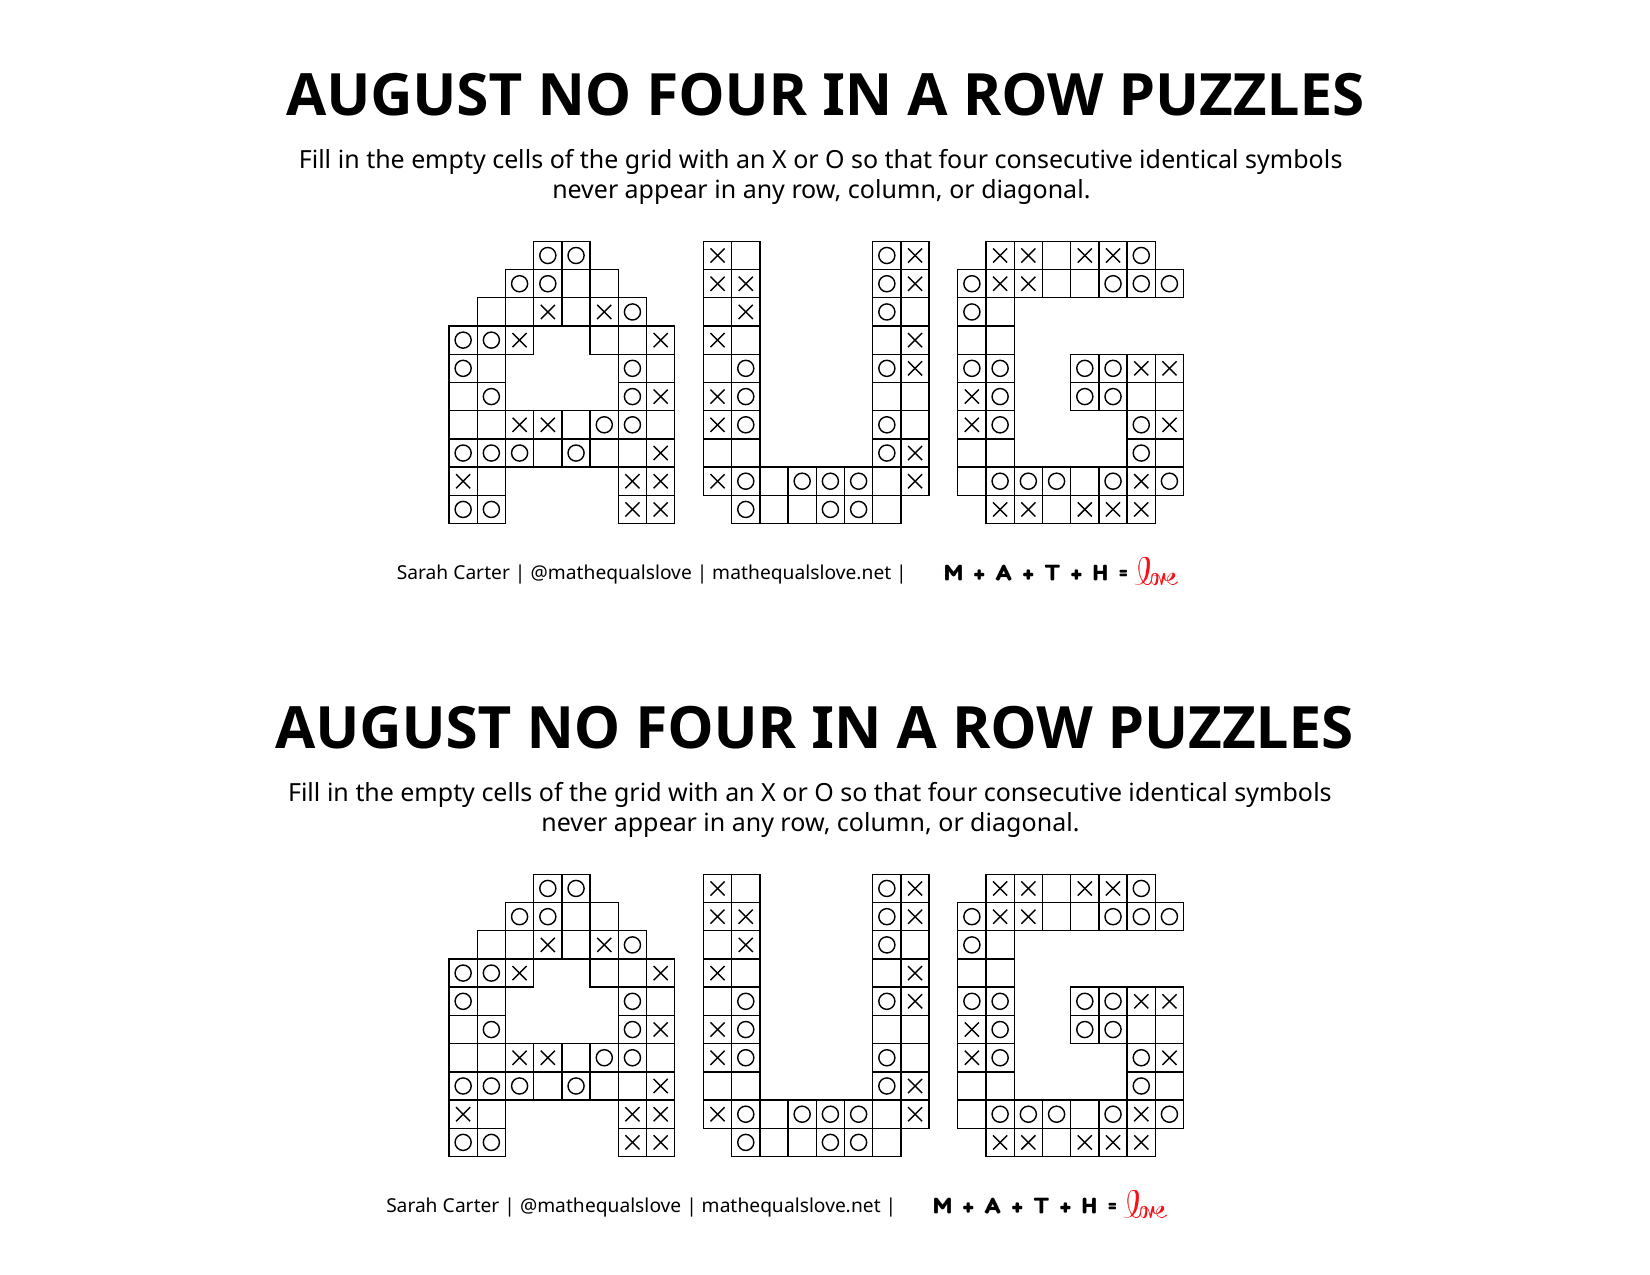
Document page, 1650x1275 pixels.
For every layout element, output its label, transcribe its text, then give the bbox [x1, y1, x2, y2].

text_box [701, 872, 931, 1158]
text_box [759, 1128, 788, 1157]
text_box [703, 902, 731, 930]
text_box [963, 303, 980, 321]
text_box [957, 382, 985, 410]
text_box [759, 495, 788, 524]
text_box [1070, 874, 1098, 902]
text_box [992, 388, 1009, 405]
text_box [985, 241, 1014, 269]
text_box [872, 438, 900, 467]
text_box [1133, 1077, 1150, 1095]
text_box [646, 467, 675, 495]
text_box [1098, 1015, 1127, 1044]
text_box [737, 388, 754, 405]
text_box [511, 275, 528, 292]
text_box [567, 1077, 585, 1095]
text_box [731, 1100, 759, 1128]
text_box [878, 936, 895, 953]
text_box [1127, 269, 1155, 298]
text_box [731, 958, 760, 987]
text_box Fill in the empty cells of the grid with an X or O so that four consecutive identical symbols never appear in any row, column, or diagonal. [0, 768, 1640, 844]
text_box [878, 416, 895, 433]
text_box [878, 275, 895, 292]
text_box [985, 1015, 1015, 1043]
text_box [618, 438, 646, 467]
text_box [703, 1071, 731, 1100]
text_box [1104, 473, 1122, 490]
text_box [1104, 908, 1122, 925]
text_box [957, 987, 985, 1015]
text_box [1098, 467, 1127, 495]
text_box [1127, 354, 1155, 382]
text_box [1155, 1043, 1184, 1071]
text_box [1155, 382, 1184, 410]
text_box [1127, 382, 1155, 410]
text_box [448, 958, 477, 987]
text_box [1098, 382, 1127, 411]
text_box [985, 987, 1015, 1015]
text_box [618, 297, 647, 325]
text_box [561, 269, 590, 297]
text_box [872, 297, 900, 325]
text_box [505, 438, 533, 468]
text_box [985, 410, 1015, 438]
text_box [447, 239, 677, 525]
text_box [737, 360, 754, 377]
text_box [1070, 987, 1098, 1015]
text_box [1133, 908, 1150, 925]
text_box [505, 297, 533, 325]
text_box [703, 410, 731, 438]
text_box [731, 495, 759, 524]
text_box [448, 467, 477, 495]
text_box [957, 1043, 985, 1071]
text_box [590, 297, 618, 325]
text_box [448, 1071, 477, 1100]
text_box [985, 325, 1015, 354]
text_box [561, 1071, 590, 1101]
text_box [731, 930, 760, 958]
text_box [477, 1043, 505, 1071]
text_box [900, 297, 930, 325]
text_box [731, 269, 760, 297]
text_box [985, 958, 1015, 987]
text_box [900, 958, 930, 987]
text_box [1098, 1100, 1127, 1128]
text_box [703, 1015, 731, 1043]
text_box [1127, 410, 1155, 438]
text_box [511, 1077, 528, 1095]
text_box [878, 303, 895, 321]
text_box [448, 410, 477, 438]
text_box [533, 410, 561, 438]
text_box [1042, 1100, 1070, 1128]
text_box [1104, 275, 1122, 292]
text_box [737, 993, 754, 1010]
text_box [985, 438, 1015, 467]
text_box [646, 1100, 675, 1128]
text_box [992, 360, 1009, 377]
text_box [878, 360, 895, 377]
text_box [646, 1015, 675, 1043]
text_box [567, 247, 585, 264]
text_box [985, 297, 1015, 325]
text_box [985, 902, 1014, 930]
text_box [455, 501, 472, 518]
text_box [737, 1106, 754, 1123]
text_box [878, 247, 895, 264]
text_box [900, 930, 930, 958]
text_box [703, 1043, 731, 1071]
text_box [878, 1049, 895, 1066]
text_box [618, 1071, 646, 1100]
text_box [1133, 1049, 1150, 1066]
text_box [703, 354, 731, 382]
text_box [1070, 382, 1098, 411]
text_box [483, 1134, 500, 1151]
text_box [1127, 1071, 1155, 1100]
text_box [477, 438, 505, 467]
text_box [618, 958, 646, 987]
text_box [455, 1134, 472, 1151]
text_box [737, 1134, 754, 1151]
text_box [957, 410, 985, 438]
text_box Sarah Carter | @mathequalslove | mathequalslove.net | [382, 553, 1217, 592]
text_box [590, 1071, 618, 1101]
text_box [1020, 473, 1037, 490]
text_box [737, 1021, 754, 1038]
text_box [533, 1043, 561, 1071]
text_box [539, 275, 556, 292]
text_box [703, 241, 731, 269]
text_box [737, 501, 754, 518]
text_box [1133, 444, 1150, 462]
text_box [590, 325, 618, 355]
text_box [477, 410, 505, 438]
text_box [1098, 1128, 1127, 1157]
text_box [985, 1100, 1014, 1128]
text_box [985, 382, 1015, 410]
text_box [1127, 874, 1156, 902]
text_box [963, 275, 980, 292]
text_box [646, 410, 675, 438]
text_box [1161, 1106, 1178, 1123]
text_box [703, 987, 731, 1015]
text_box [701, 239, 931, 525]
text_box [455, 444, 472, 462]
text_box [533, 902, 561, 930]
text_box [561, 902, 590, 930]
text_box [590, 438, 618, 468]
text_box [1155, 1015, 1184, 1043]
text_box [1155, 354, 1184, 382]
text_box [816, 1100, 844, 1128]
text_box [477, 467, 506, 495]
text_box [1070, 467, 1098, 495]
text_box [788, 495, 816, 524]
text_box [703, 382, 731, 410]
text_box [985, 930, 1015, 958]
text_box [900, 438, 930, 467]
text_box [900, 467, 930, 496]
text_box [1127, 1128, 1156, 1157]
text_box [477, 1128, 506, 1157]
text_box [1070, 269, 1098, 298]
text_box [1127, 902, 1155, 931]
text_box [872, 467, 900, 495]
text_box [900, 1043, 930, 1071]
text_box [900, 1015, 930, 1043]
text_box [872, 325, 900, 354]
text_box [533, 438, 561, 468]
text_box [539, 247, 556, 264]
text_box [646, 382, 675, 410]
text_box [1155, 1100, 1184, 1129]
text_box [618, 354, 646, 382]
text_box [1014, 1128, 1042, 1157]
text_box [483, 965, 500, 982]
text_box [703, 930, 731, 958]
text_box [900, 902, 930, 930]
text_box Fill in the empty cells of the grid with an X or O so that four consecutive identical symbols never appear in any row, column, or diagonal. [0, 135, 1650, 211]
text_box [872, 902, 900, 930]
picture [924, 1187, 1173, 1222]
text_box [963, 993, 980, 1010]
text_box [1014, 495, 1042, 524]
text_box [1014, 241, 1042, 269]
text_box [505, 269, 533, 297]
text_box [731, 382, 760, 410]
text_box [985, 874, 1014, 902]
text_box [957, 354, 985, 382]
text_box [1127, 467, 1155, 495]
text_box [703, 325, 731, 354]
text_box [1155, 269, 1184, 298]
text_box [590, 930, 618, 958]
text_box [1161, 908, 1178, 925]
text_box [596, 1049, 613, 1066]
text_box [505, 410, 533, 438]
text_box [455, 360, 472, 377]
text_box [455, 993, 472, 1010]
text_box [900, 269, 930, 297]
text_box [448, 438, 477, 467]
text_box [1070, 241, 1098, 269]
text_box [646, 1071, 675, 1100]
text_box [731, 902, 760, 930]
text_box [872, 354, 900, 382]
text_box [448, 1043, 477, 1071]
text_box [844, 467, 872, 495]
text_box [1014, 467, 1042, 495]
text_box [618, 930, 647, 958]
text_box [957, 930, 985, 958]
text_box [900, 241, 930, 269]
text_box [1070, 1015, 1098, 1044]
text_box [872, 382, 900, 410]
text_box [816, 495, 844, 524]
text_box [1127, 495, 1156, 524]
text_box [624, 1049, 641, 1066]
text_box [737, 416, 754, 433]
text_box [1042, 495, 1070, 524]
text_box [618, 1043, 646, 1071]
text_box [731, 354, 760, 382]
text_box [1014, 874, 1042, 902]
text_box [1127, 438, 1155, 467]
text_box [1076, 388, 1093, 405]
text_box [448, 987, 477, 1015]
text_box [816, 1128, 844, 1157]
text_box [477, 958, 505, 987]
text_box [900, 382, 930, 410]
text_box [646, 438, 675, 467]
text_box [1104, 388, 1122, 405]
text_box [624, 388, 641, 405]
text_box [992, 473, 1009, 490]
text_box [618, 987, 646, 1015]
text_box [963, 360, 980, 377]
text_box [1042, 874, 1070, 902]
text_box [646, 1043, 675, 1071]
text_box [590, 1043, 618, 1071]
text_box [957, 438, 985, 467]
text_box [737, 1049, 754, 1066]
text_box [957, 467, 985, 496]
text_box [505, 902, 533, 930]
text_box [1042, 1128, 1070, 1157]
text_box [900, 987, 930, 1015]
text_box [505, 1071, 533, 1101]
text_box [1155, 902, 1184, 931]
text_box [985, 1128, 1014, 1157]
text_box [1014, 1100, 1042, 1128]
text_box [1076, 360, 1093, 377]
text_box [872, 958, 900, 987]
text_box [1127, 241, 1156, 269]
text_box [618, 382, 646, 410]
text_box [477, 354, 506, 382]
text_box [957, 297, 985, 325]
text_box [483, 444, 500, 462]
text_box [1042, 467, 1070, 495]
text_box [956, 872, 1186, 1158]
text_box [731, 410, 760, 438]
text_box [985, 495, 1014, 524]
text_box [878, 1077, 895, 1095]
text_box [561, 241, 591, 269]
text_box [878, 880, 895, 897]
text_box [596, 416, 613, 433]
text_box [985, 1043, 1015, 1071]
text_box [872, 1100, 900, 1128]
text_box [794, 1106, 811, 1123]
text_box [561, 410, 590, 438]
text_box [561, 930, 590, 959]
text_box [590, 410, 618, 438]
text_box [646, 495, 675, 524]
text_box [731, 438, 760, 467]
text_box [900, 1100, 930, 1129]
text_box [618, 1015, 646, 1043]
text_box [1133, 247, 1150, 264]
text_box [731, 467, 759, 495]
text_box [731, 1128, 759, 1157]
text_box [878, 908, 895, 925]
text_box [448, 1100, 477, 1128]
text_box [872, 987, 900, 1015]
text_box [872, 1015, 900, 1043]
text_box [872, 269, 900, 297]
text_box [1133, 416, 1150, 433]
text_box [1104, 1106, 1122, 1123]
text_box [872, 874, 900, 902]
text_box [618, 325, 646, 354]
text_box [539, 880, 556, 897]
text_box [1070, 1128, 1098, 1157]
text_box [448, 1015, 477, 1043]
text_box [618, 1128, 646, 1157]
text_box [1098, 987, 1127, 1015]
text_box [1104, 1021, 1122, 1038]
text_box [533, 297, 561, 326]
text_box [618, 467, 646, 495]
text_box [992, 416, 1009, 433]
text_box [872, 930, 900, 958]
text_box [1104, 360, 1122, 377]
text_box [850, 1106, 867, 1123]
text_box [505, 958, 534, 988]
text_box [731, 241, 760, 269]
text_box [822, 1106, 839, 1123]
text_box [1133, 880, 1150, 897]
text_box [477, 382, 506, 410]
text_box [533, 1071, 561, 1101]
text_box [1098, 495, 1127, 524]
text_box [1070, 902, 1098, 931]
text_box [957, 902, 985, 930]
text_box [1133, 275, 1150, 292]
text_box [872, 1043, 900, 1071]
text_box [455, 332, 472, 349]
text_box [590, 902, 619, 930]
text_box [900, 325, 930, 354]
text_box [618, 495, 646, 524]
text_box [448, 354, 477, 382]
text_box [957, 958, 985, 987]
text_box [957, 1015, 985, 1043]
text_box [1098, 269, 1127, 298]
text_box [646, 1128, 675, 1157]
text_box AUGUST NO FOUR IN A ROW PUZZLES [76, 50, 1574, 135]
text_box [788, 467, 816, 495]
text_box [477, 495, 506, 524]
text_box [533, 241, 561, 269]
text_box [957, 325, 985, 354]
text_box [822, 501, 839, 518]
text_box [477, 1100, 506, 1128]
text_box [703, 1100, 731, 1129]
text_box [872, 410, 900, 438]
text_box [561, 1043, 590, 1071]
text_box [483, 501, 500, 518]
text_box [1042, 241, 1070, 269]
text_box [985, 467, 1014, 495]
text_box [731, 297, 760, 325]
text_box [703, 297, 731, 325]
text_box [1155, 987, 1184, 1015]
text_box [759, 467, 788, 495]
text_box [900, 354, 930, 382]
text_box [1098, 902, 1127, 931]
text_box [448, 382, 477, 410]
text_box [533, 874, 561, 902]
text_box [872, 495, 901, 524]
text_box [794, 473, 811, 490]
text_box [737, 473, 754, 490]
text_box [477, 297, 505, 325]
text_box [483, 332, 500, 349]
text_box [483, 1077, 500, 1095]
text_box [1161, 275, 1178, 292]
picture [935, 554, 1184, 589]
text_box [624, 1021, 641, 1038]
text_box [1098, 354, 1127, 382]
text_box [703, 438, 731, 467]
text_box [900, 410, 930, 438]
text_box [957, 1100, 985, 1129]
text_box [646, 325, 675, 354]
text_box [1098, 874, 1127, 902]
text_box [759, 1100, 788, 1128]
text_box [618, 410, 646, 438]
text_box [561, 438, 590, 468]
text_box [533, 269, 561, 297]
text_box [872, 1128, 901, 1157]
text_box [1048, 1106, 1065, 1123]
text_box [624, 303, 641, 321]
text_box [1014, 902, 1042, 931]
text_box [448, 325, 477, 354]
text_box [646, 958, 675, 987]
text_box [900, 1071, 930, 1100]
text_box [1014, 269, 1042, 298]
text_box [872, 241, 900, 269]
text_box [985, 354, 1015, 382]
text_box [1098, 241, 1127, 269]
text_box [878, 444, 895, 462]
text_box [816, 467, 844, 495]
text_box [872, 1071, 900, 1100]
text_box [957, 1071, 985, 1100]
text_box [957, 269, 985, 297]
text_box [567, 444, 585, 462]
text_box [483, 1021, 500, 1038]
text_box [448, 495, 477, 524]
text_box [1155, 1071, 1184, 1100]
text_box [1042, 269, 1070, 298]
text_box [505, 325, 534, 355]
text_box [985, 269, 1014, 297]
text_box [1070, 1100, 1098, 1128]
text_box [844, 1128, 872, 1157]
text_box [505, 930, 533, 958]
text_box [992, 1049, 1009, 1066]
text_box [850, 501, 867, 518]
text_box [822, 473, 839, 490]
text_box [985, 1071, 1015, 1100]
text_box [703, 269, 731, 297]
text_box [850, 1134, 867, 1151]
text_box [850, 473, 867, 490]
text_box [561, 874, 591, 902]
text_box [1042, 902, 1070, 931]
text_box [1127, 1015, 1155, 1043]
text_box [731, 1071, 760, 1100]
text_box [1127, 1043, 1155, 1071]
text_box AUGUST NO FOUR IN A ROW PUZZLES [66, 683, 1563, 768]
text_box [590, 269, 619, 297]
text_box [455, 965, 472, 982]
text_box [992, 1021, 1009, 1038]
text_box [1127, 1100, 1155, 1128]
text_box [963, 908, 980, 925]
text_box [992, 993, 1009, 1010]
text_box [1076, 1021, 1093, 1038]
text_box [448, 1128, 477, 1157]
text_box [505, 1043, 533, 1071]
text_box [703, 874, 731, 902]
text_box [956, 239, 1186, 525]
text_box [477, 1015, 506, 1043]
text_box [731, 1043, 760, 1071]
text_box [624, 360, 641, 377]
text_box [646, 354, 675, 382]
text_box [1155, 438, 1184, 467]
text_box [844, 495, 872, 524]
text_box [561, 297, 590, 326]
text_box [539, 908, 556, 925]
text_box [731, 325, 760, 354]
text_box [1161, 473, 1178, 490]
text_box [477, 930, 505, 958]
text_box Sarah Carter | @mathequalslove | mathequalslove.net | [371, 1186, 1206, 1225]
text_box [511, 908, 528, 925]
text_box [703, 958, 731, 987]
text_box [878, 993, 895, 1010]
text_box [590, 958, 618, 988]
text_box [844, 1100, 872, 1128]
text_box [1070, 495, 1098, 524]
text_box [731, 874, 760, 902]
text_box [1070, 354, 1098, 382]
text_box [788, 1128, 816, 1157]
text_box [533, 930, 561, 959]
text_box [1155, 410, 1184, 438]
text_box [646, 987, 675, 1015]
text_box [567, 880, 585, 897]
text_box [788, 1100, 816, 1128]
text_box [900, 874, 930, 902]
text_box [822, 1134, 839, 1151]
text_box [1020, 1106, 1037, 1123]
text_box [703, 467, 731, 496]
text_box [1127, 987, 1155, 1015]
text_box [1104, 993, 1122, 1010]
text_box [1048, 473, 1065, 490]
text_box [447, 872, 677, 1158]
text_box [477, 987, 506, 1015]
text_box [731, 1015, 760, 1043]
text_box [624, 993, 641, 1010]
text_box [992, 1106, 1009, 1123]
text_box [624, 936, 641, 953]
text_box [624, 416, 641, 433]
text_box [731, 987, 760, 1015]
text_box [618, 1100, 646, 1128]
text_box [477, 325, 505, 354]
text_box [511, 444, 528, 462]
text_box [1076, 993, 1093, 1010]
text_box [483, 388, 500, 405]
text_box [477, 1071, 505, 1100]
text_box [455, 1077, 472, 1095]
text_box [1155, 467, 1184, 496]
text_box [963, 936, 980, 953]
